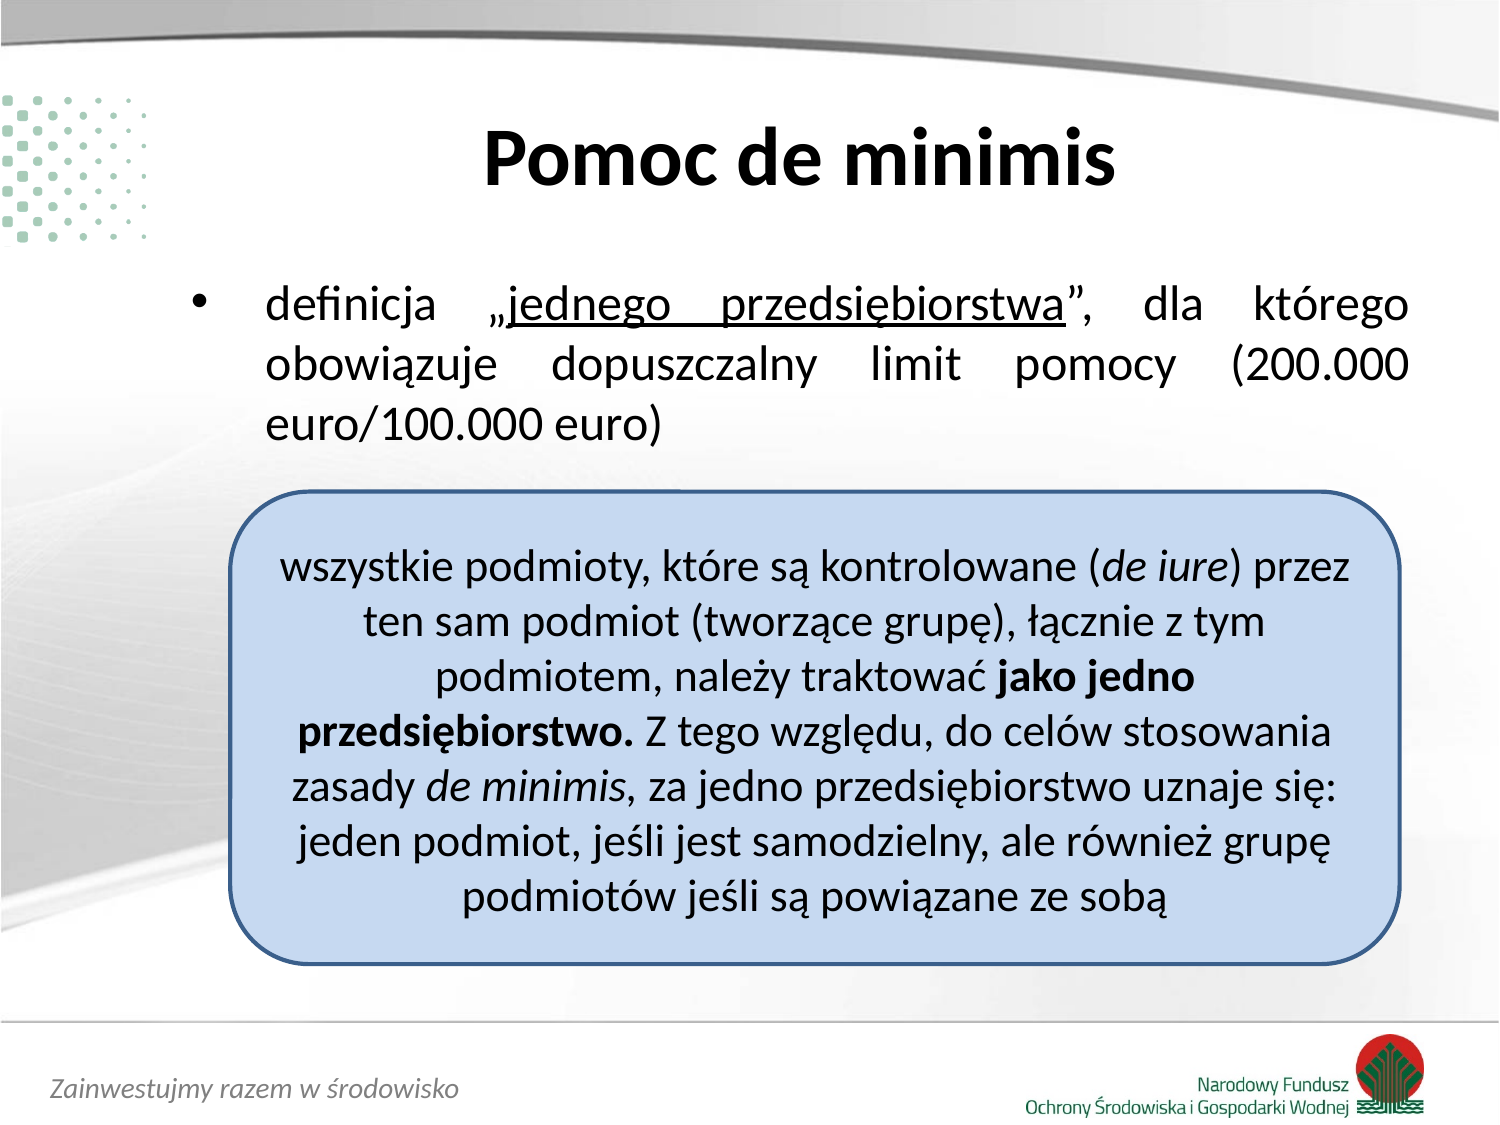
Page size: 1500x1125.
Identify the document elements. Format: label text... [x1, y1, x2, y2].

title Pomoc de minimis [175, 58, 1425, 247]
list definicja „jednego przedsiębiorstwa”, dla którego obowiązuje dopuszczalny limit pomocy (200.000 euro/100.000 euro) [175, 262, 1425, 1005]
text_box wszystkie podmioty, które są kontrolowane (de iure) przez ten sam podmiot (tworzące grupę), łącznie z tym podmiotem, należy traktować jako jedno przedsiębiorstwo. Z tego względu, do celów stosowania zasady de minimis, za jedno przedsiębiorstwo uznaje się: jeden podmiot, jeśli jest samodzielny, ale również grupę podmiotów jeśli są powiązane ze sobą [228, 489, 1402, 967]
picture [0, 0, 1499, 1023]
picture [1026, 1034, 1424, 1118]
